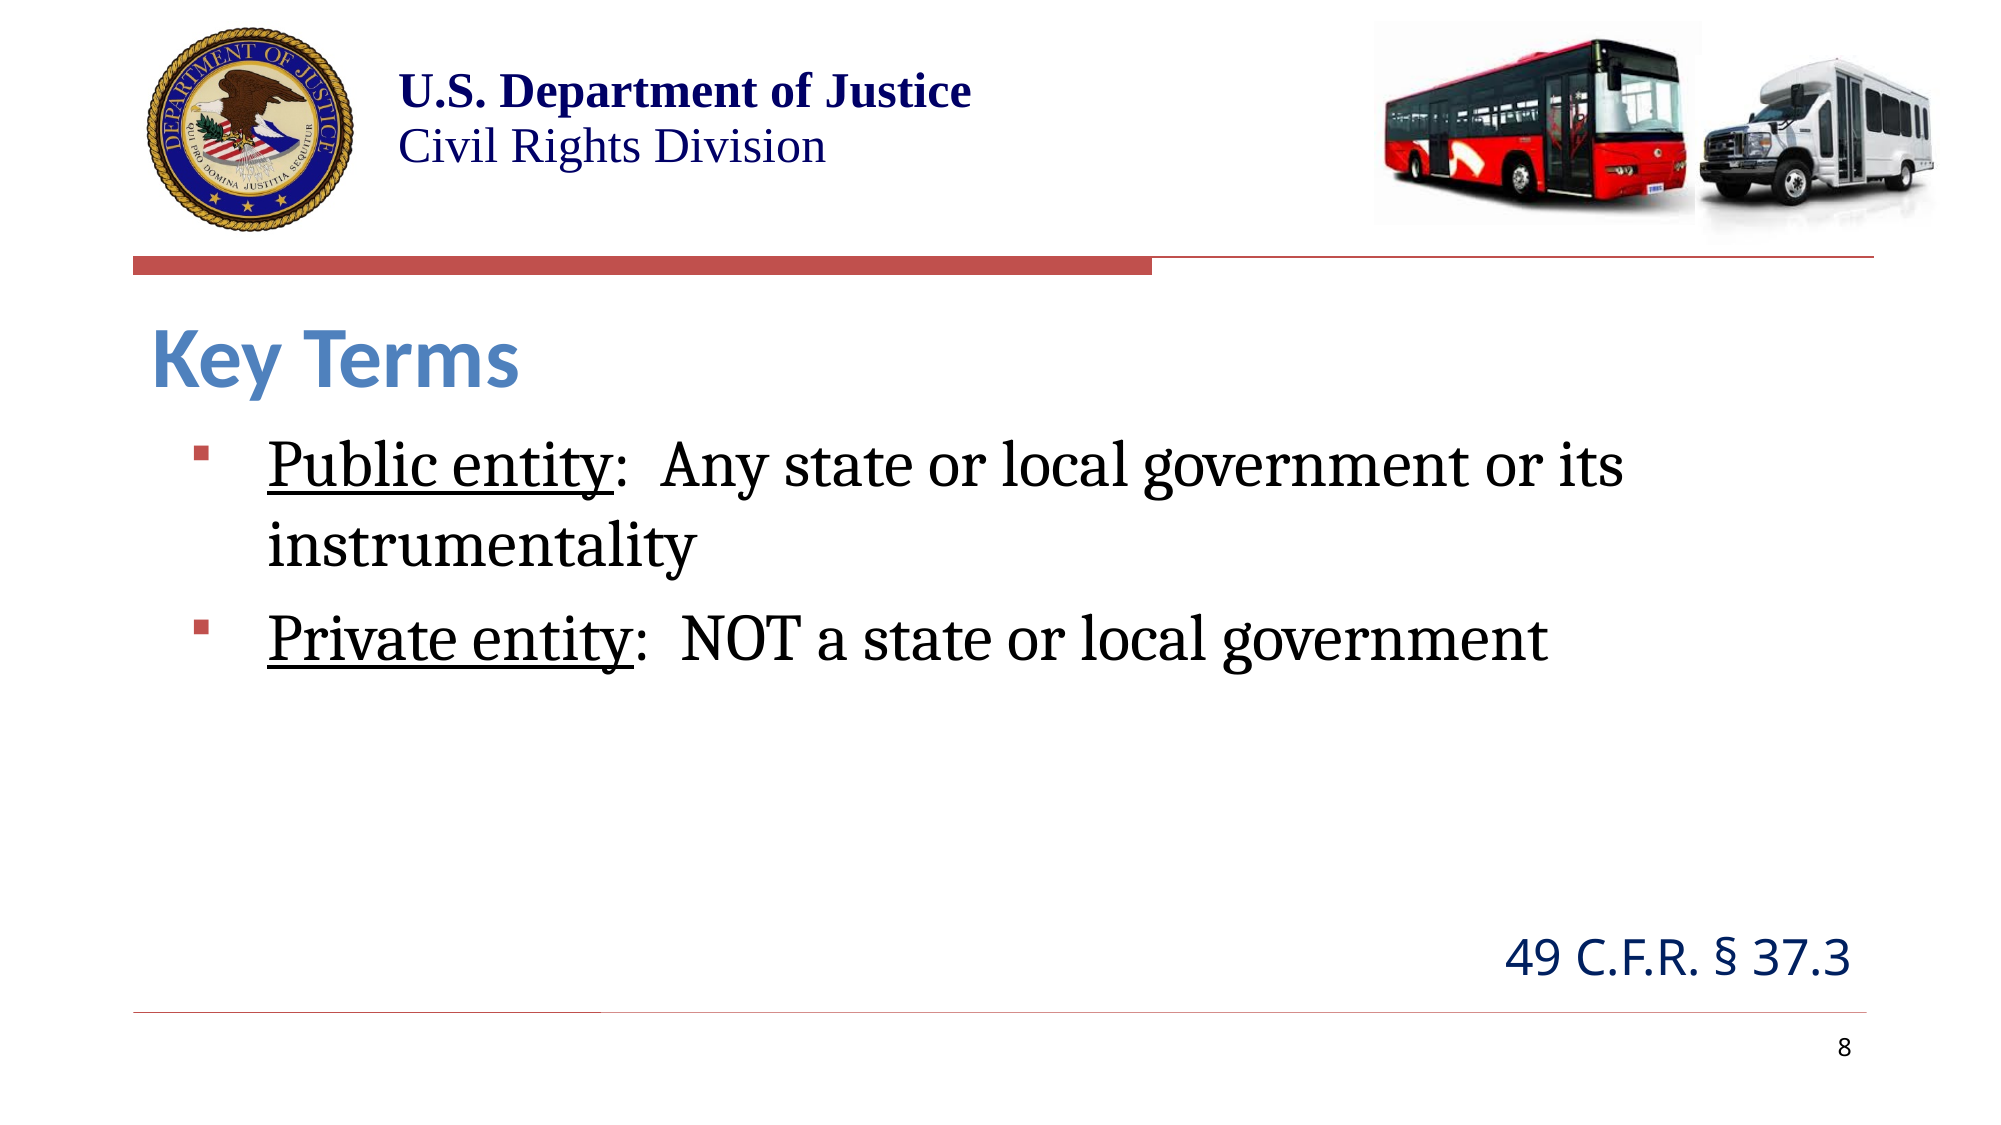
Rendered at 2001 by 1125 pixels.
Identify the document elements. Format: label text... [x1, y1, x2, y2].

list Public entity: Any state or local government or its instrumentality Private entity: NOT a state or local government 49 C.F.R. § 37.3 [174, 412, 1867, 1013]
title Key Terms [137, 287, 1513, 413]
picture [1374, 21, 1940, 245]
slide_number 8 [1433, 1024, 1867, 1103]
picture [137, 21, 363, 238]
